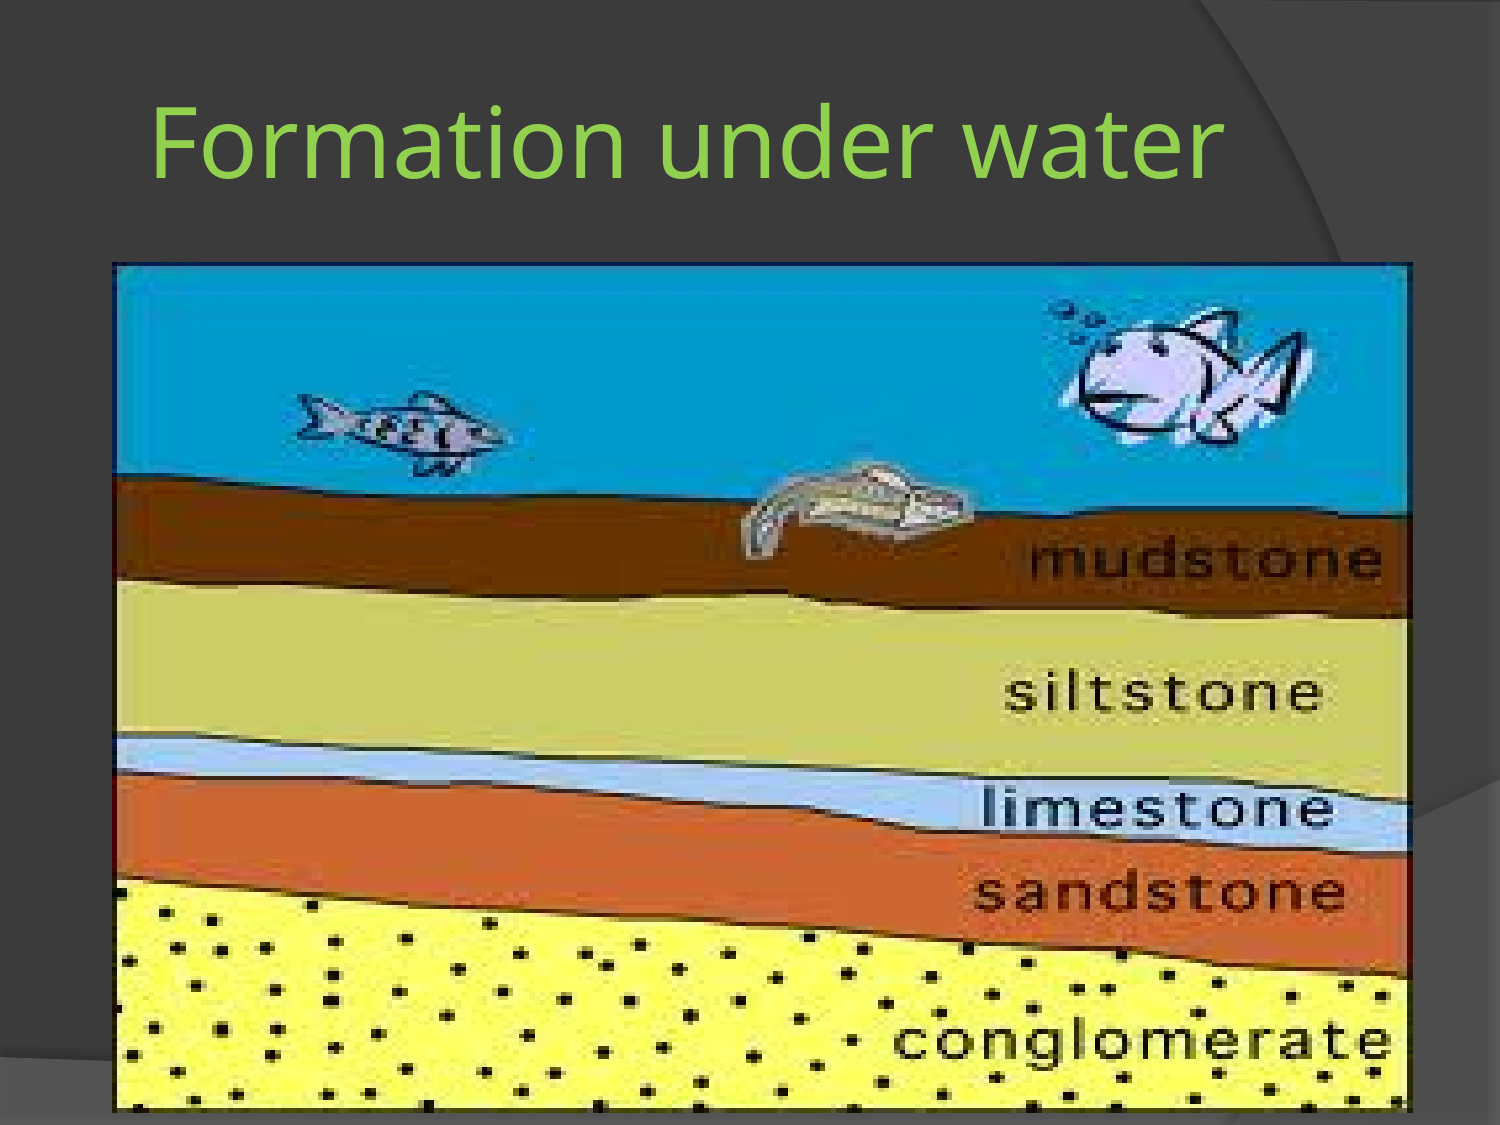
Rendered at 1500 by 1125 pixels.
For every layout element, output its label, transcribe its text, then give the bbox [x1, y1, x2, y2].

title Formation under water [75, 45, 1300, 233]
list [112, 262, 1413, 1114]
